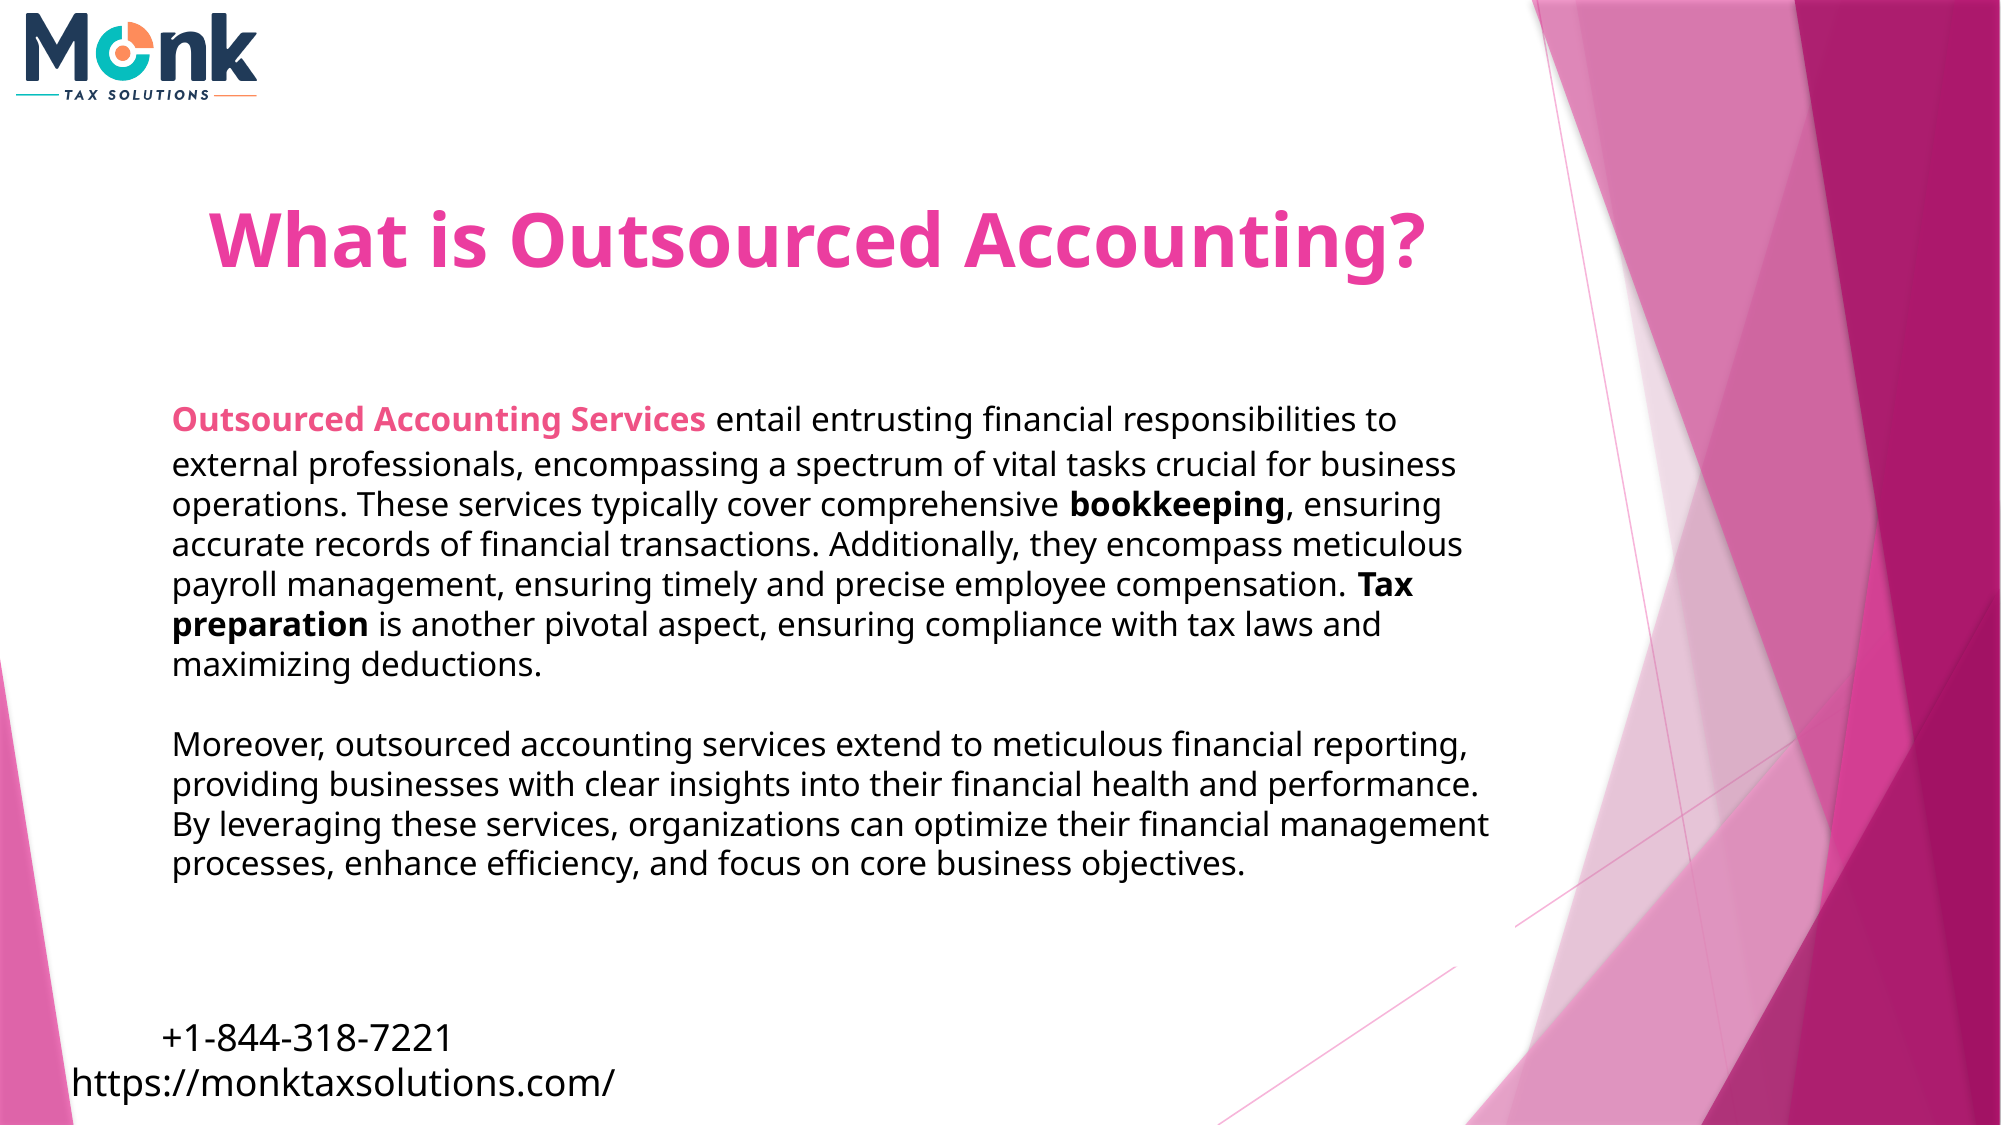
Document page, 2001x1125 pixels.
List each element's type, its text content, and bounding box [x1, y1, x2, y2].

list Outsourced Accounting Services entail entrusting financial responsibilities to external professionals, encompassing a spectrum of vital tasks crucial for business operations. These services typically cover comprehensive bookkeeping, ensuring accurate records of financial transactions. Additionally, they encompass meticulous payroll management, ensuring timely and precise employee compensation. Tax preparation is another pivotal aspect, ensuring compliance with tax laws and maximizing deductions. Moreover, outsourced accounting services extend to meticulous financial reporting, providing businesses with clear insights into their financial health and performance. By leveraging these services, organizations can optimize their financial management processes, enhance efficiency, and focus on core business objectives. [156, 313, 1515, 967]
text_box https://monktaxsolutions.com/ [56, 1051, 631, 1112]
title What is Outsourced Accounting? [194, 185, 1450, 313]
picture [15, 13, 258, 100]
text_box +1-844-318-7221 [146, 1007, 471, 1067]
